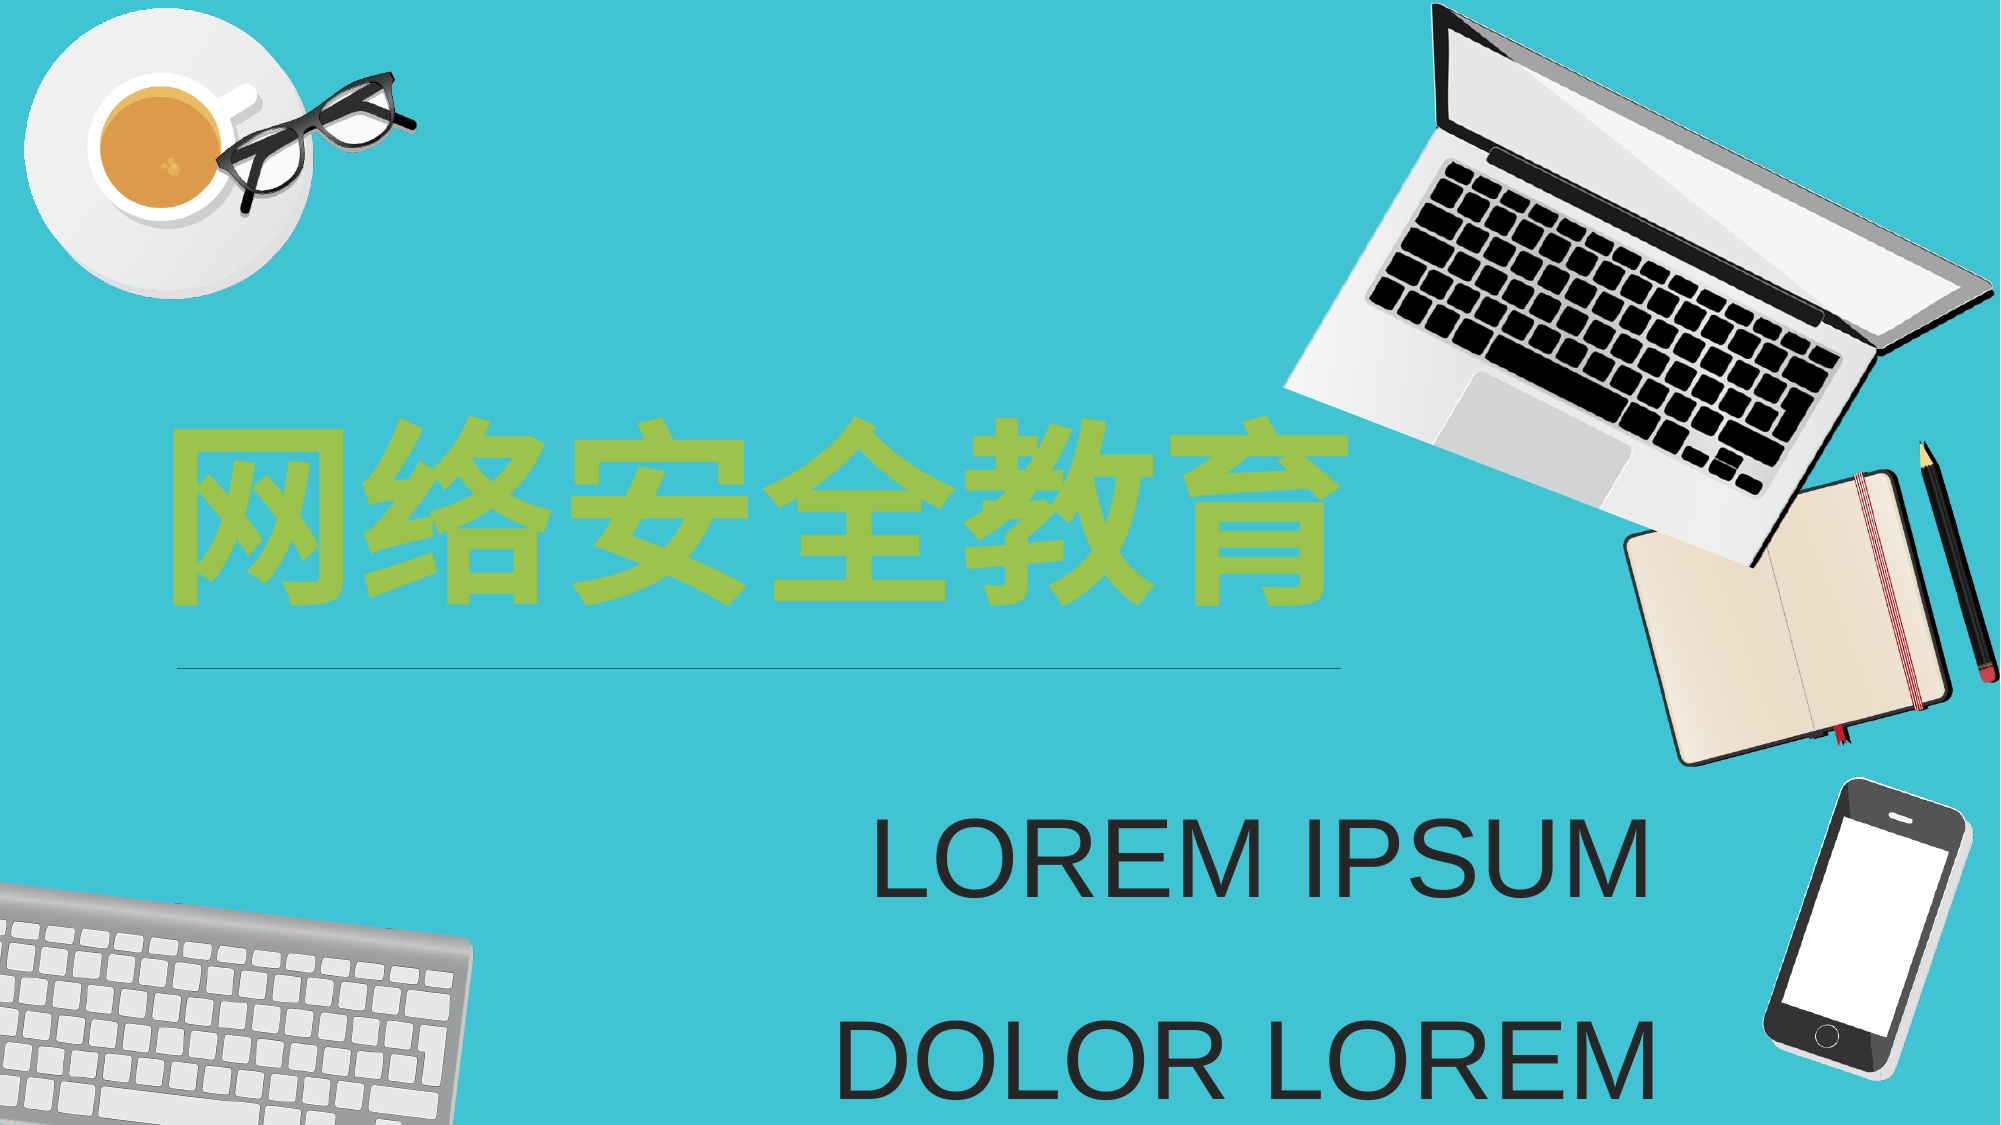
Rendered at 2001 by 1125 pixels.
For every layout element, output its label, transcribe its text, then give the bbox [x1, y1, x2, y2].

picture [1208, 0, 2000, 767]
text_box 网络安全教育 [53, 396, 1465, 637]
picture [1762, 777, 1974, 1081]
picture [24, 7, 417, 300]
picture [0, 879, 474, 1125]
text_box LOREM IPSUM DOLOR LOREM [739, 874, 1786, 965]
